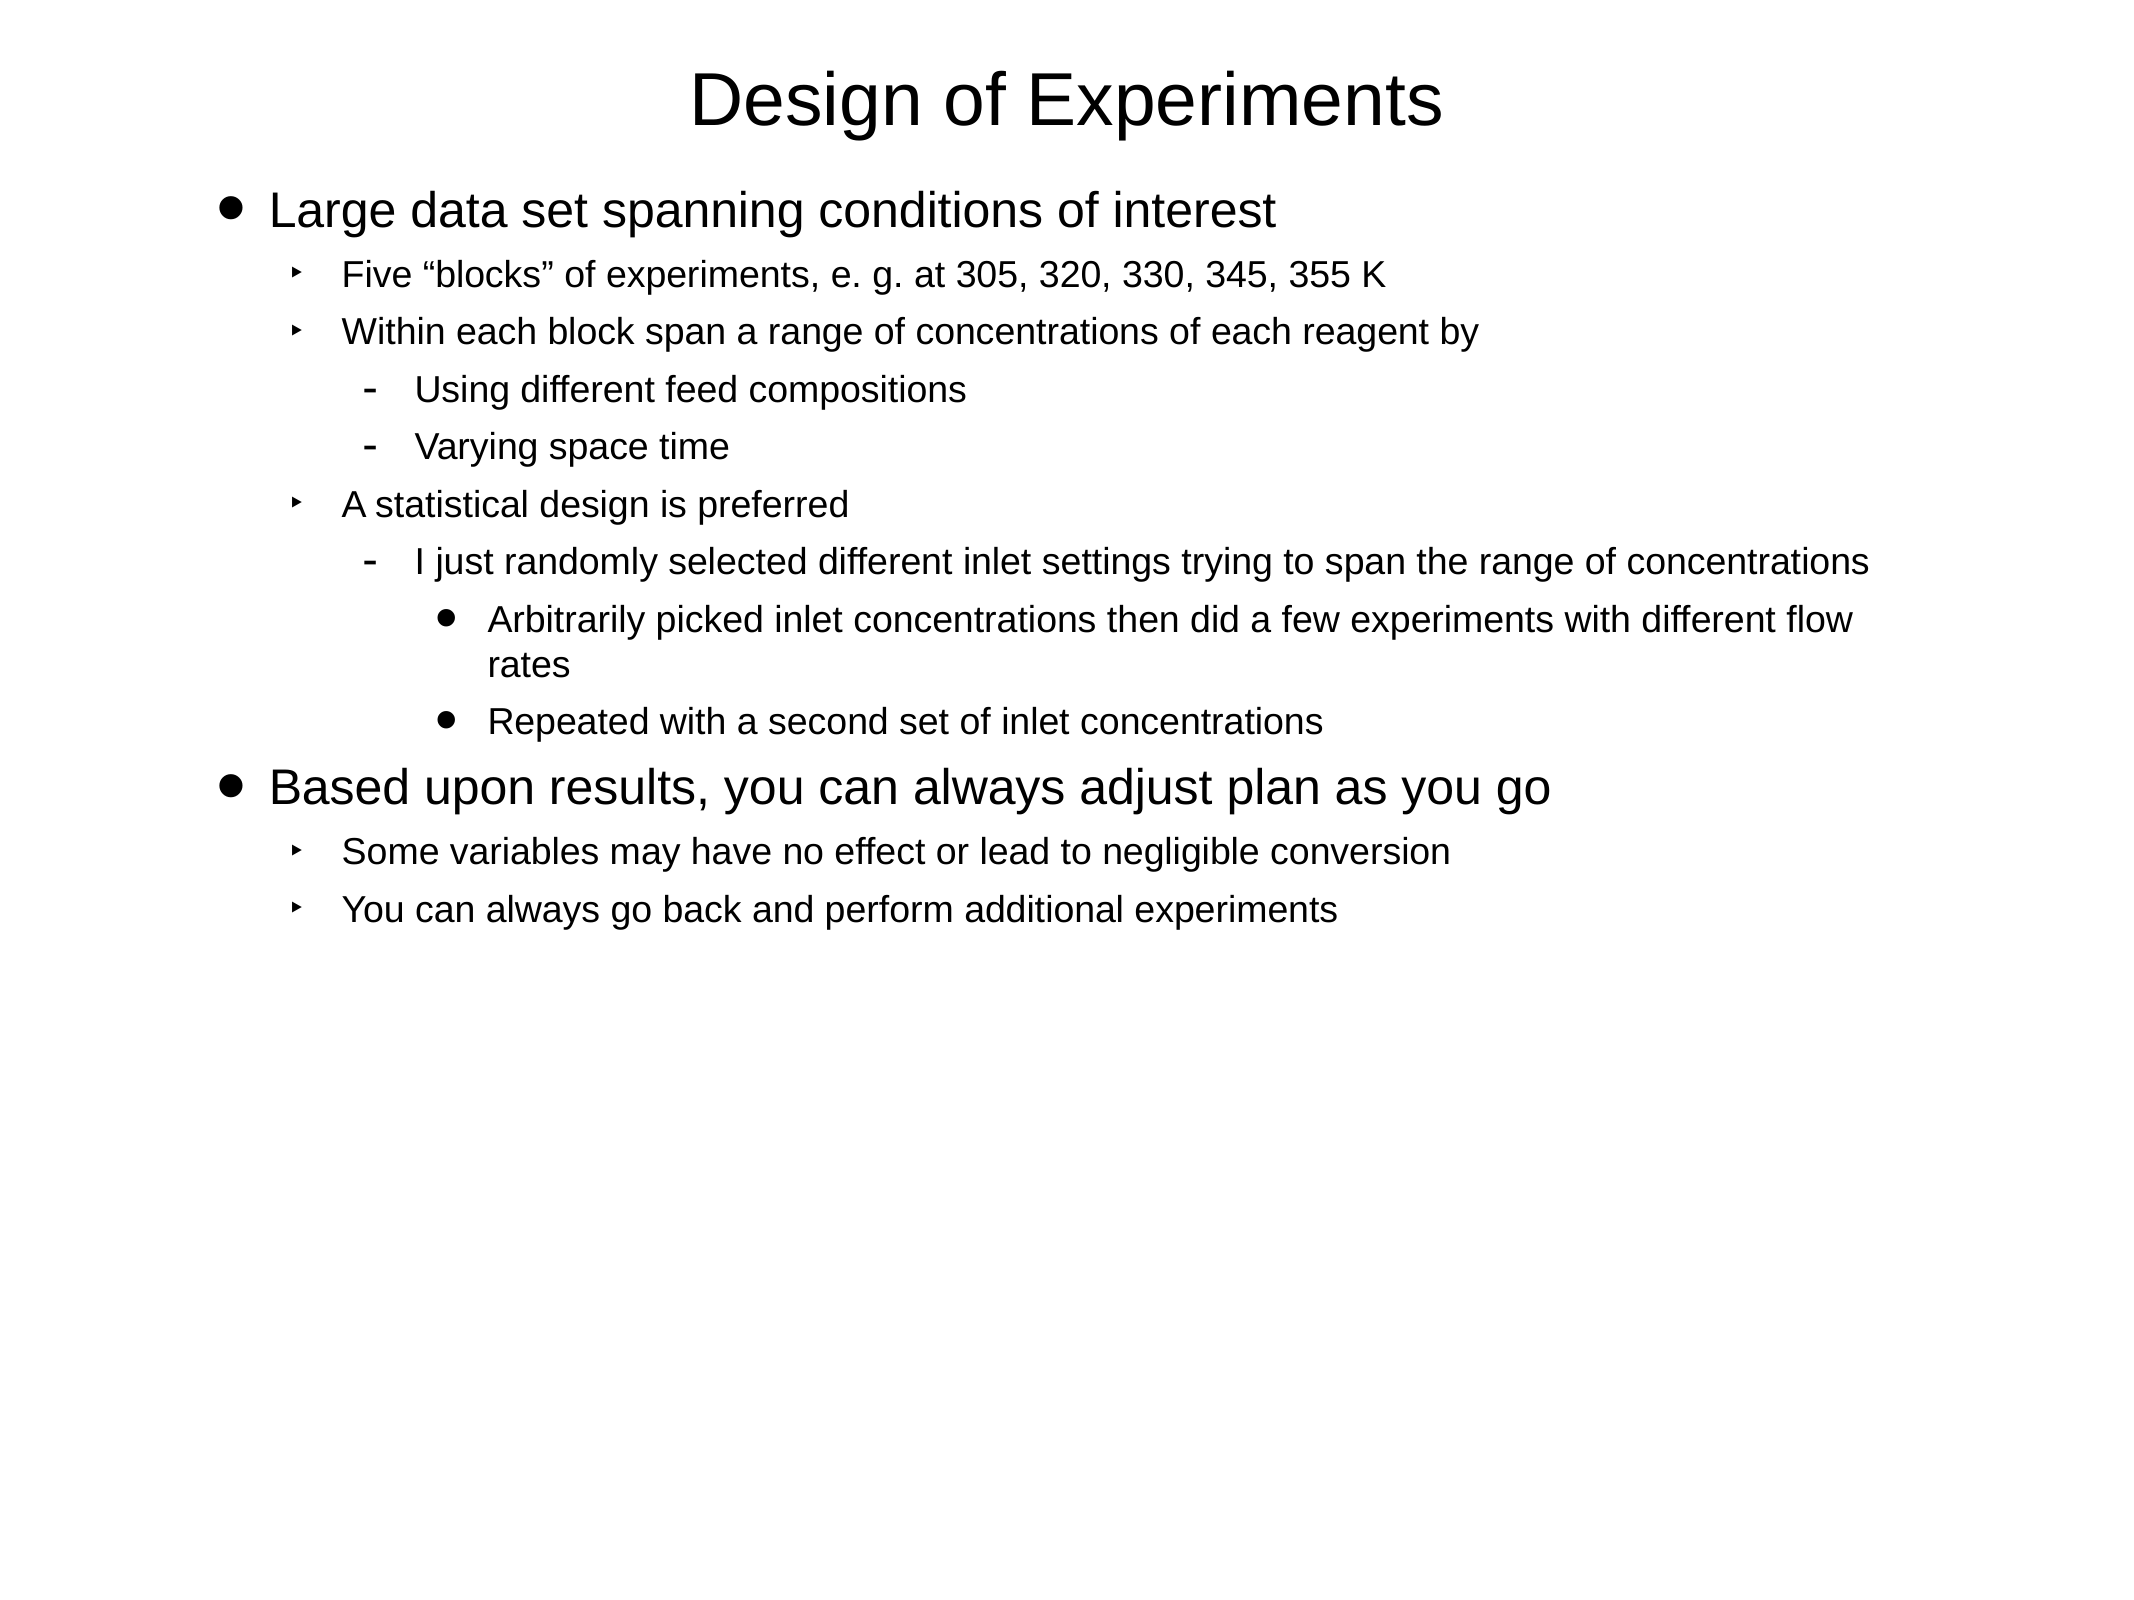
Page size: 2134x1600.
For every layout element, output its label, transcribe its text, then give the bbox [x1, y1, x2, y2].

title Design of Experiments [208, 41, 1925, 168]
list Large data set spanning conditions of interest Five “blocks” of experiments, e. g. at 305, 320, 330, 345, 355 K Within each block span a range of concentrations of each reagent by Using different feed compositions Varying space time A statistical design is preferred I just randomly selected different inlet settings trying to span the range of concentrations Arbitrarily picked inlet concentrations then did a few experiments with different flow rates Repeated with a second set of inlet concentrations Based upon results, you can always adjust plan as you go Some variables may have no effect or lead to negligible conversion You can always go back and perform additional experiments [208, 168, 1925, 1463]
